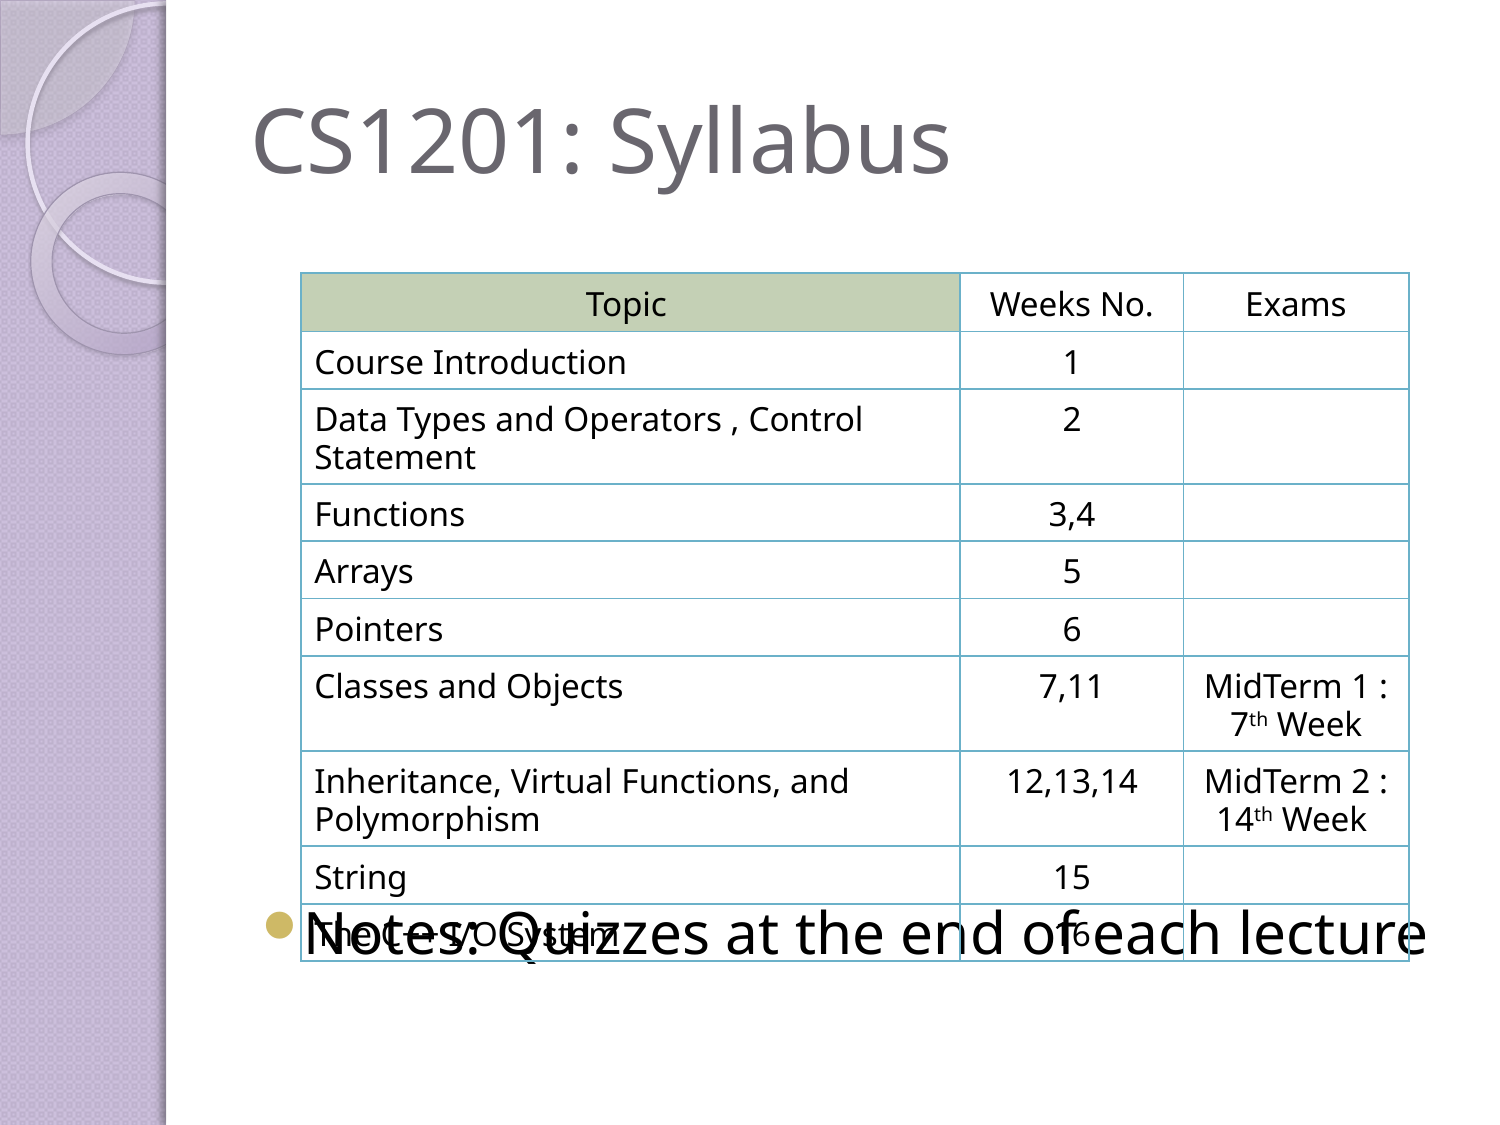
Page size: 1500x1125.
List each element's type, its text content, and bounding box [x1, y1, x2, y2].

table_cell 12,13,14 [961, 752, 1183, 845]
table_cell 7,11 [961, 657, 1183, 750]
table_cell String [302, 847, 959, 903]
table_cell [1184, 390, 1408, 483]
table_cell Inheritance, Virtual Functions, and Polymorphism [302, 752, 959, 845]
table_cell [1184, 905, 1408, 960]
table_cell 15 [961, 847, 1183, 903]
table_cell Arrays [302, 542, 959, 598]
table_cell [1184, 485, 1408, 540]
table_cell [1184, 847, 1408, 903]
table_cell 1 [961, 332, 1183, 388]
table_cell 16 [961, 905, 1183, 960]
table_header Topic [302, 274, 959, 331]
table_cell Functions [302, 485, 959, 540]
table_cell MidTerm 2 : 14th Week [1184, 752, 1408, 845]
table_cell [1184, 332, 1408, 388]
table_cell The C++ I/O System [302, 905, 959, 960]
table_cell 3,4 [961, 485, 1183, 540]
table_cell Classes and Objects [302, 657, 959, 750]
table_cell Pointers [302, 599, 959, 655]
table_cell MidTerm 1 : 7th Week [1184, 657, 1408, 750]
title CS1201: Syllabus [235, 45, 1466, 233]
table_cell [1184, 599, 1408, 655]
table_cell Course Introduction [302, 332, 959, 388]
list Notes: Quizzes at the end of each lecture [235, 237, 1466, 1025]
table_cell 5 [961, 542, 1183, 598]
table_header Exams [1184, 274, 1408, 331]
table_cell [1184, 542, 1408, 598]
table_cell 6 [961, 599, 1183, 655]
table_cell Data Types and Operators , Control Statement [302, 390, 959, 483]
table_cell 2 [961, 390, 1183, 483]
table_header Weeks No. [961, 274, 1183, 331]
